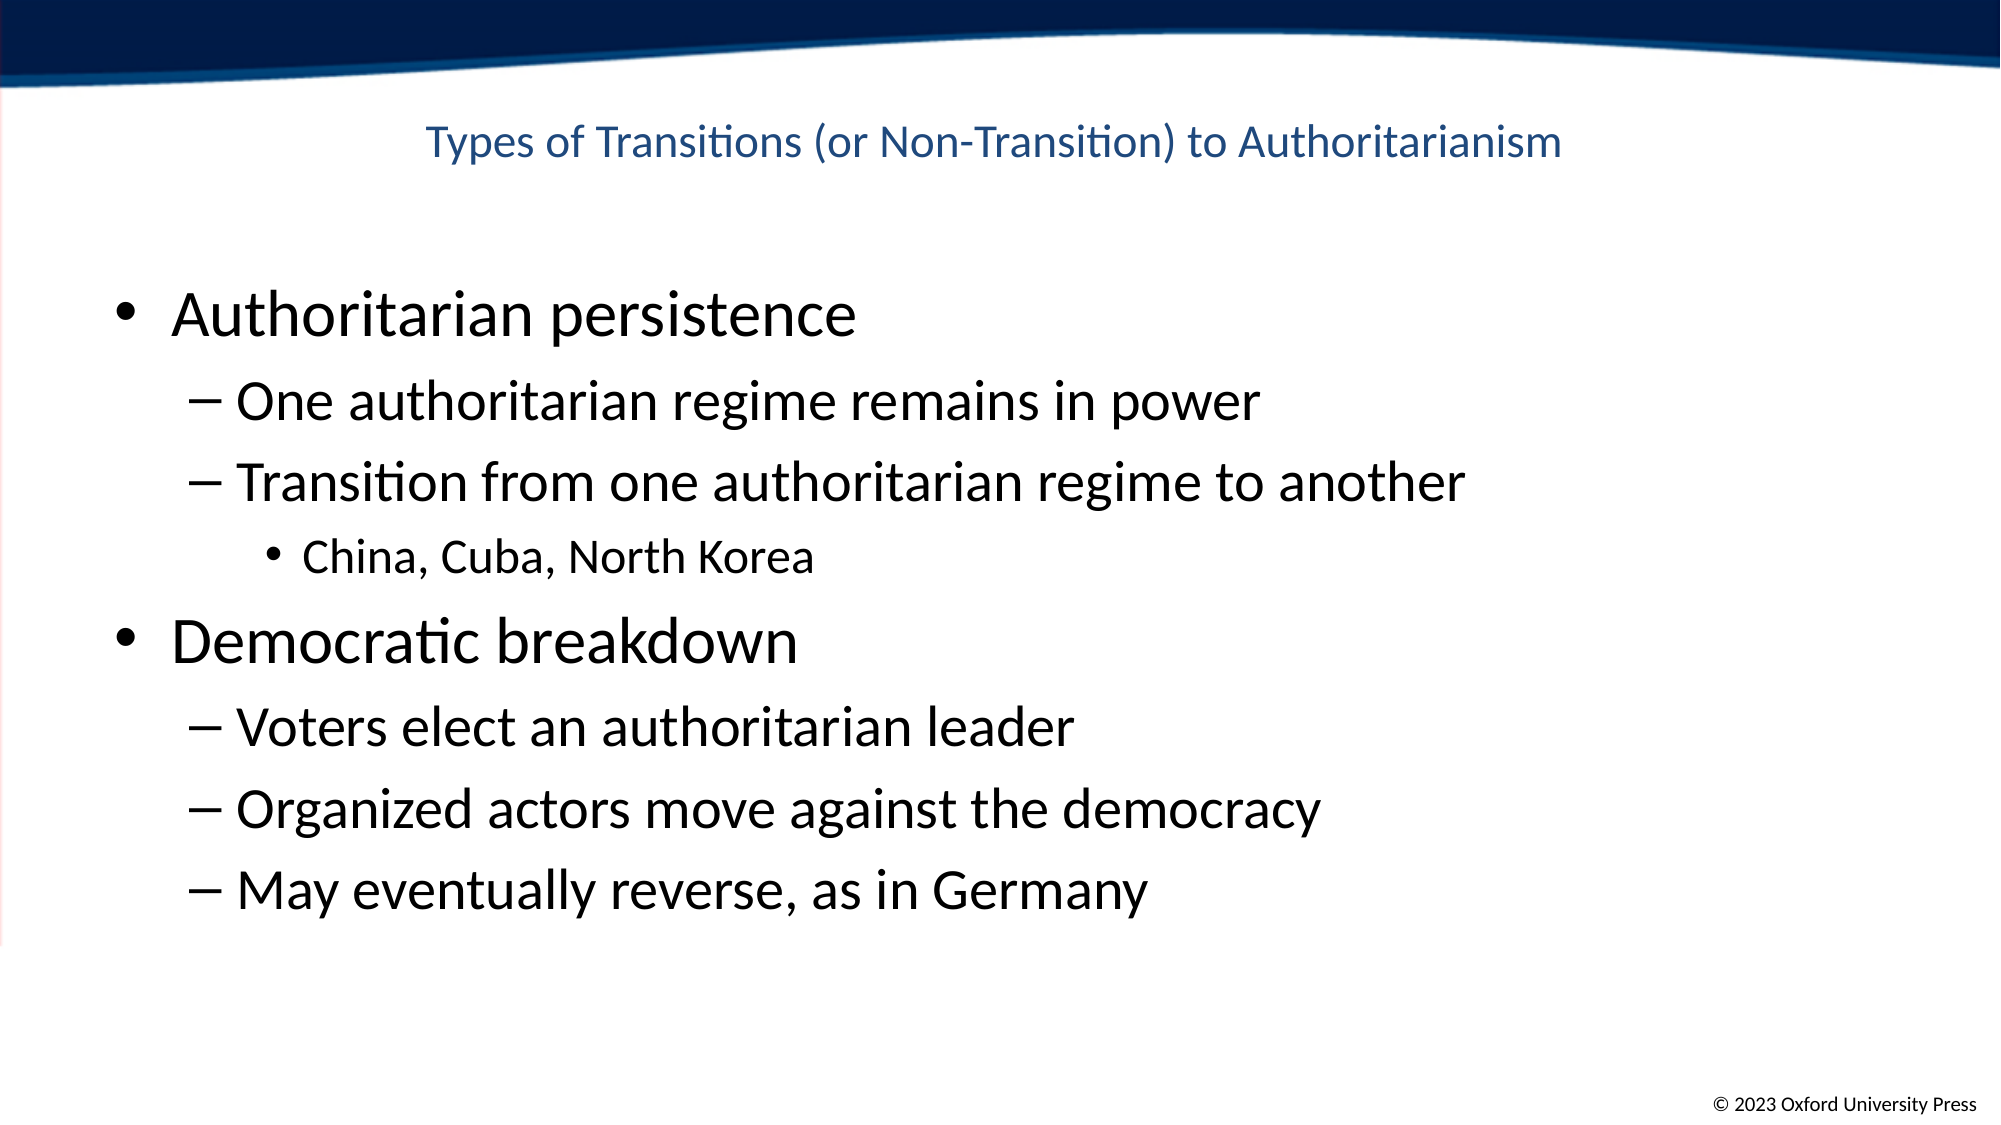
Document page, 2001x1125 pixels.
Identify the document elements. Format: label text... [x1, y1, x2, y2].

list Authoritarian persistence One authoritarian regime remains in power Transition from one authoritarian regime to another China, Cuba, North Korea Democratic breakdown Voters elect an authoritarian leader Organized actors move against the democracy May eventually reverse, as in Germany [99, 262, 1900, 1005]
picture [0, 0, 2000, 1125]
title Types of Transitions (or Non-Transition) to Authoritarianism [99, 45, 1900, 233]
